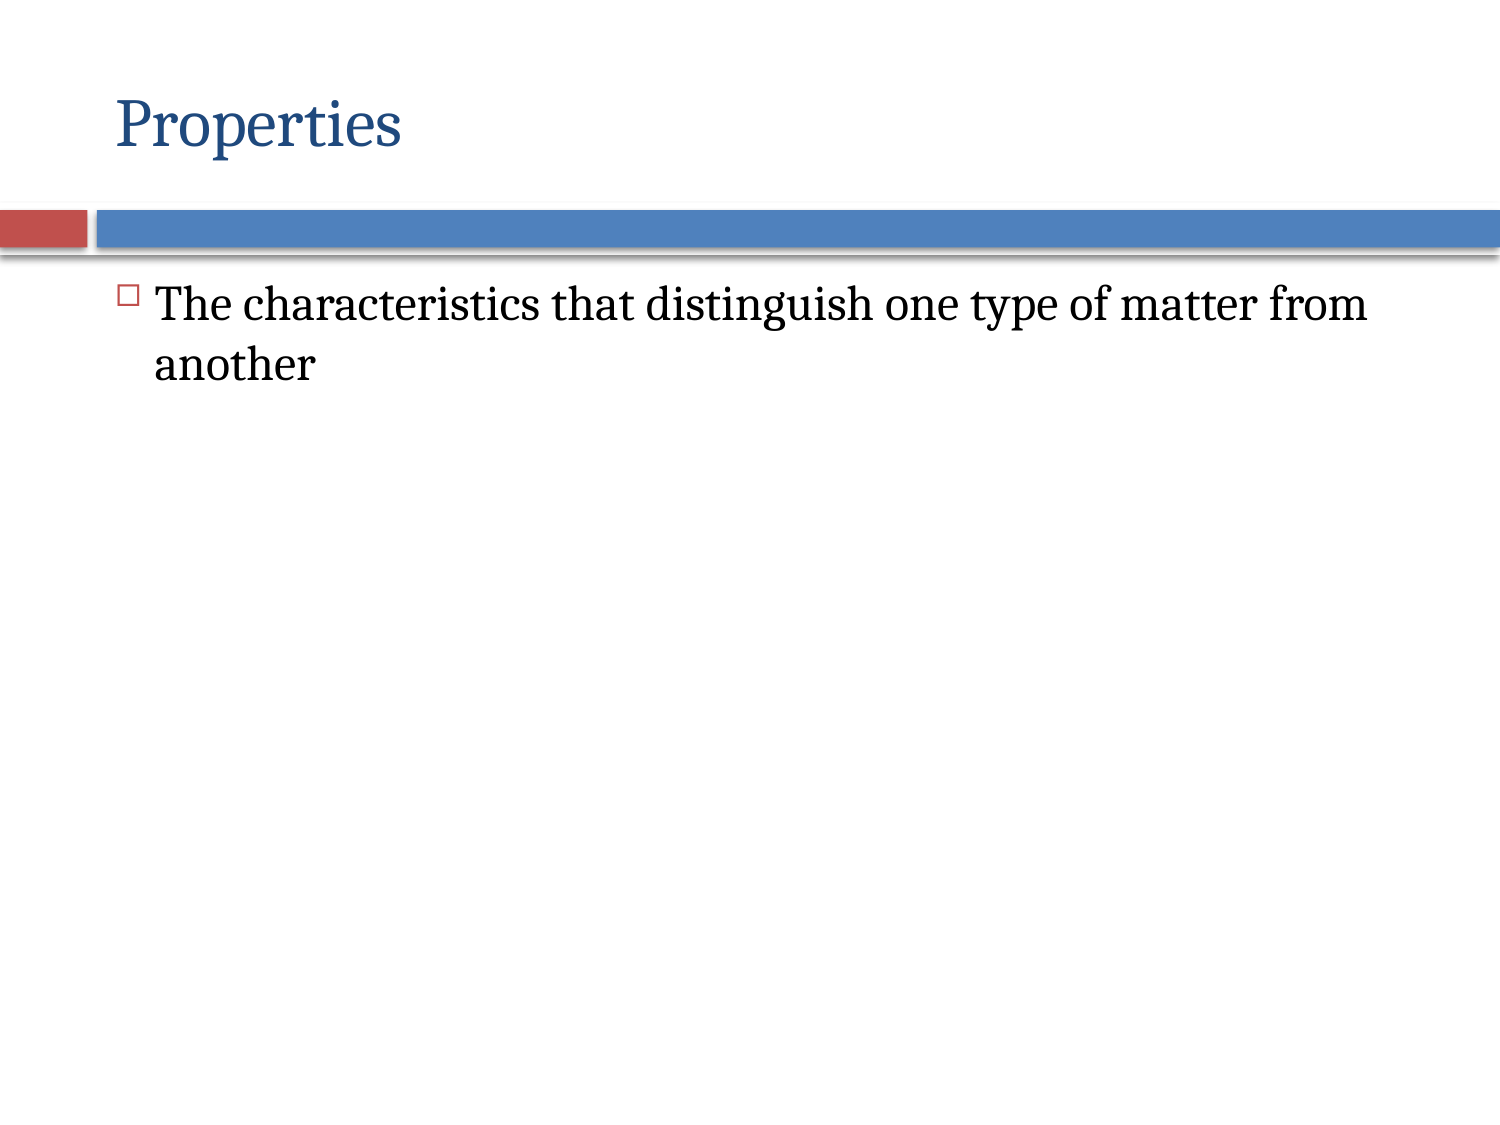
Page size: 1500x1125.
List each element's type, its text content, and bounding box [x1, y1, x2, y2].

list The characteristics that distinguish one type of matter from another [100, 262, 1438, 1000]
title Properties [100, 37, 1438, 200]
